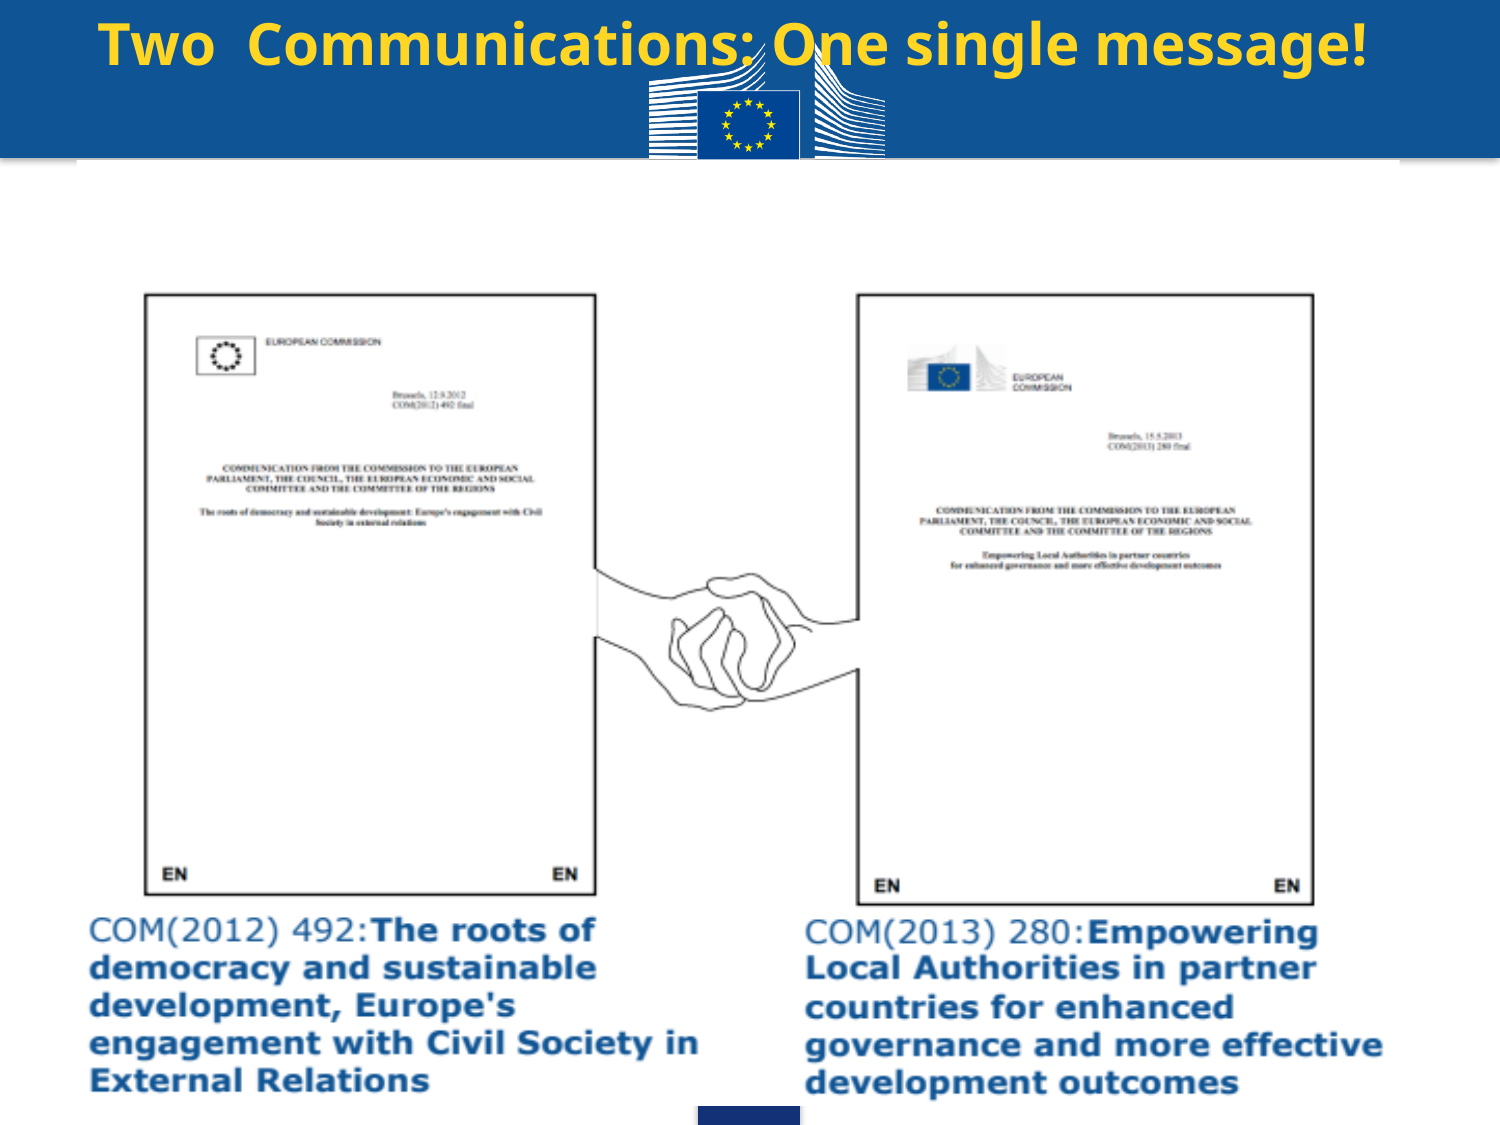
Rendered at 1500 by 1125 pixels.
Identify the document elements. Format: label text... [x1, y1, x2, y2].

text_box Two Communications: One single message! [82, 0, 1414, 85]
picture [76, 85, 1400, 1107]
